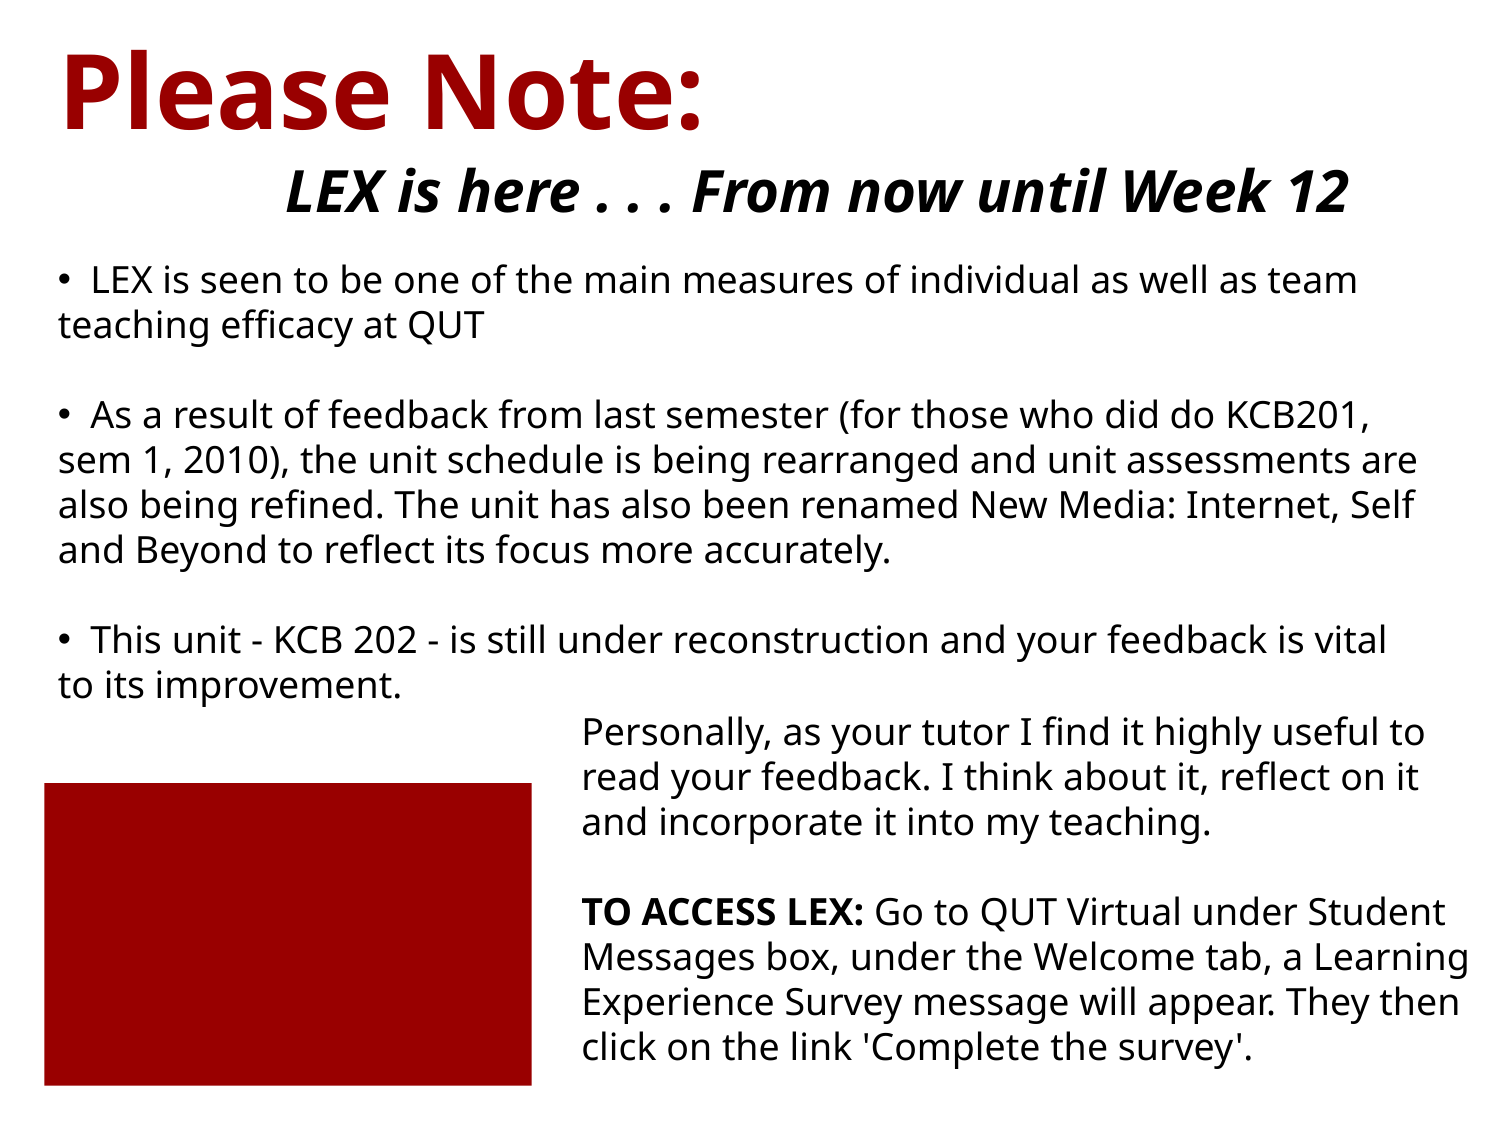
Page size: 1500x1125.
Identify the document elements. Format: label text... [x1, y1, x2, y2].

text_box LEX is here . . . From now until Week 12 [229, 146, 1406, 232]
text_box LEX is seen to be one of the main measures of individual as well as team teaching efficacy at QUT As a result of feedback from last semester (for those who did do KCB201, sem 1, 2010), the unit schedule is being rearranged and unit assessments are also being refined. The unit has also been renamed New Media: Internet, Self and Beyond to reflect its focus more accurately. This unit - KCB 202 - is still under reconstruction and your feedback is vital to its improvement. [43, 249, 1442, 759]
text_box Personally, as your tutor I find it highly useful to read your feedback. I think about it, reflect on it and incorporate it into my teaching. TO ACCESS LEX: Go to QUT Virtual under Student Messages box, under the Welcome tab, a Learning Experience Survey message will appear. They then click on the link 'Complete the survey'. [566, 700, 1500, 1121]
title Please Note: [43, 17, 1442, 175]
